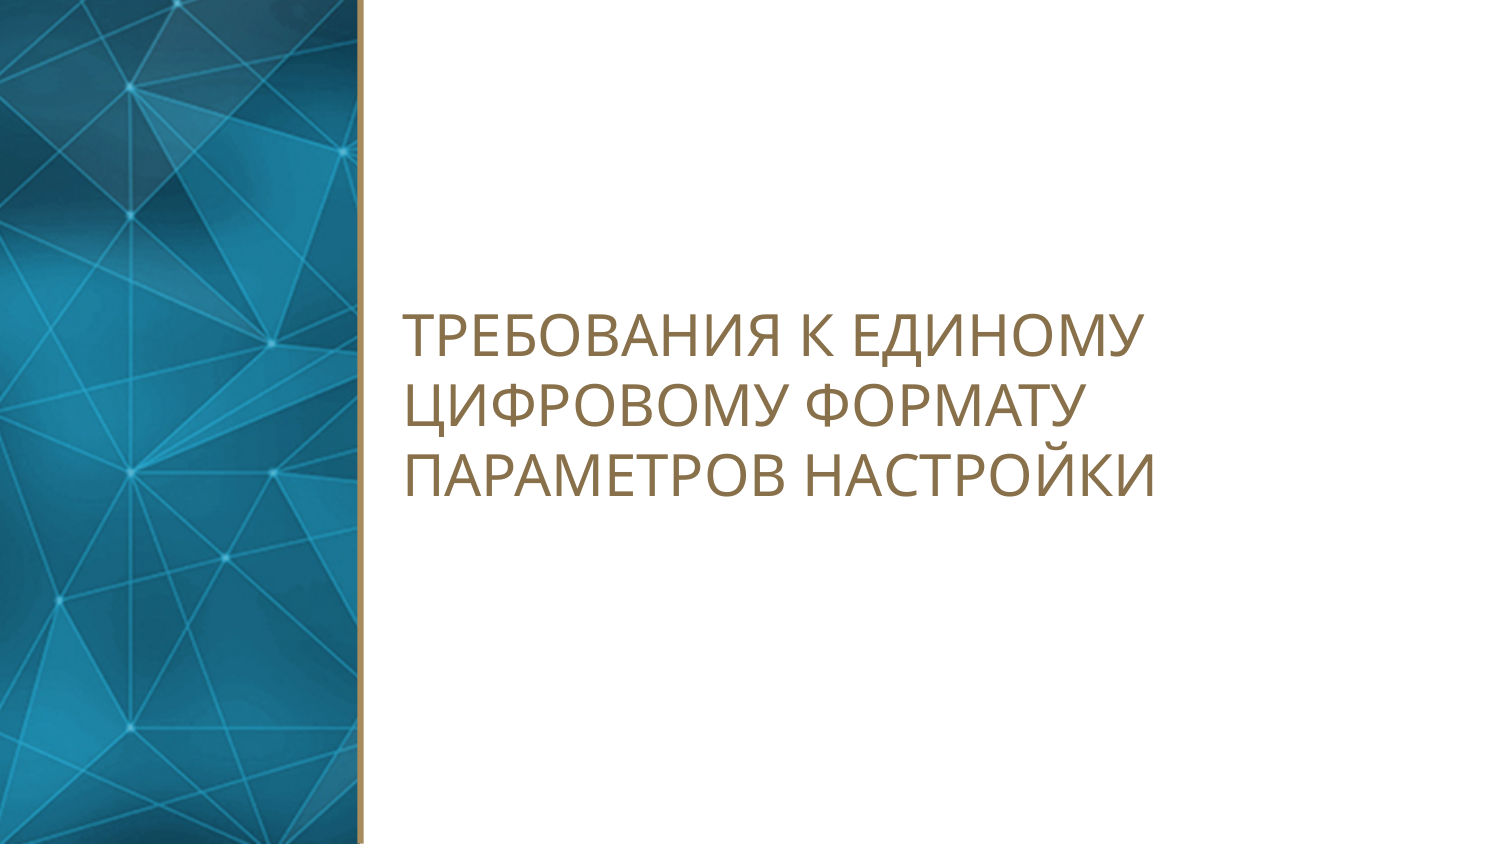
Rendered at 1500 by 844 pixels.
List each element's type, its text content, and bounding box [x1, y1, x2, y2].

picture [0, 0, 357, 844]
title Требования к Единому цифровому формату параметров настройки [387, 136, 1461, 669]
